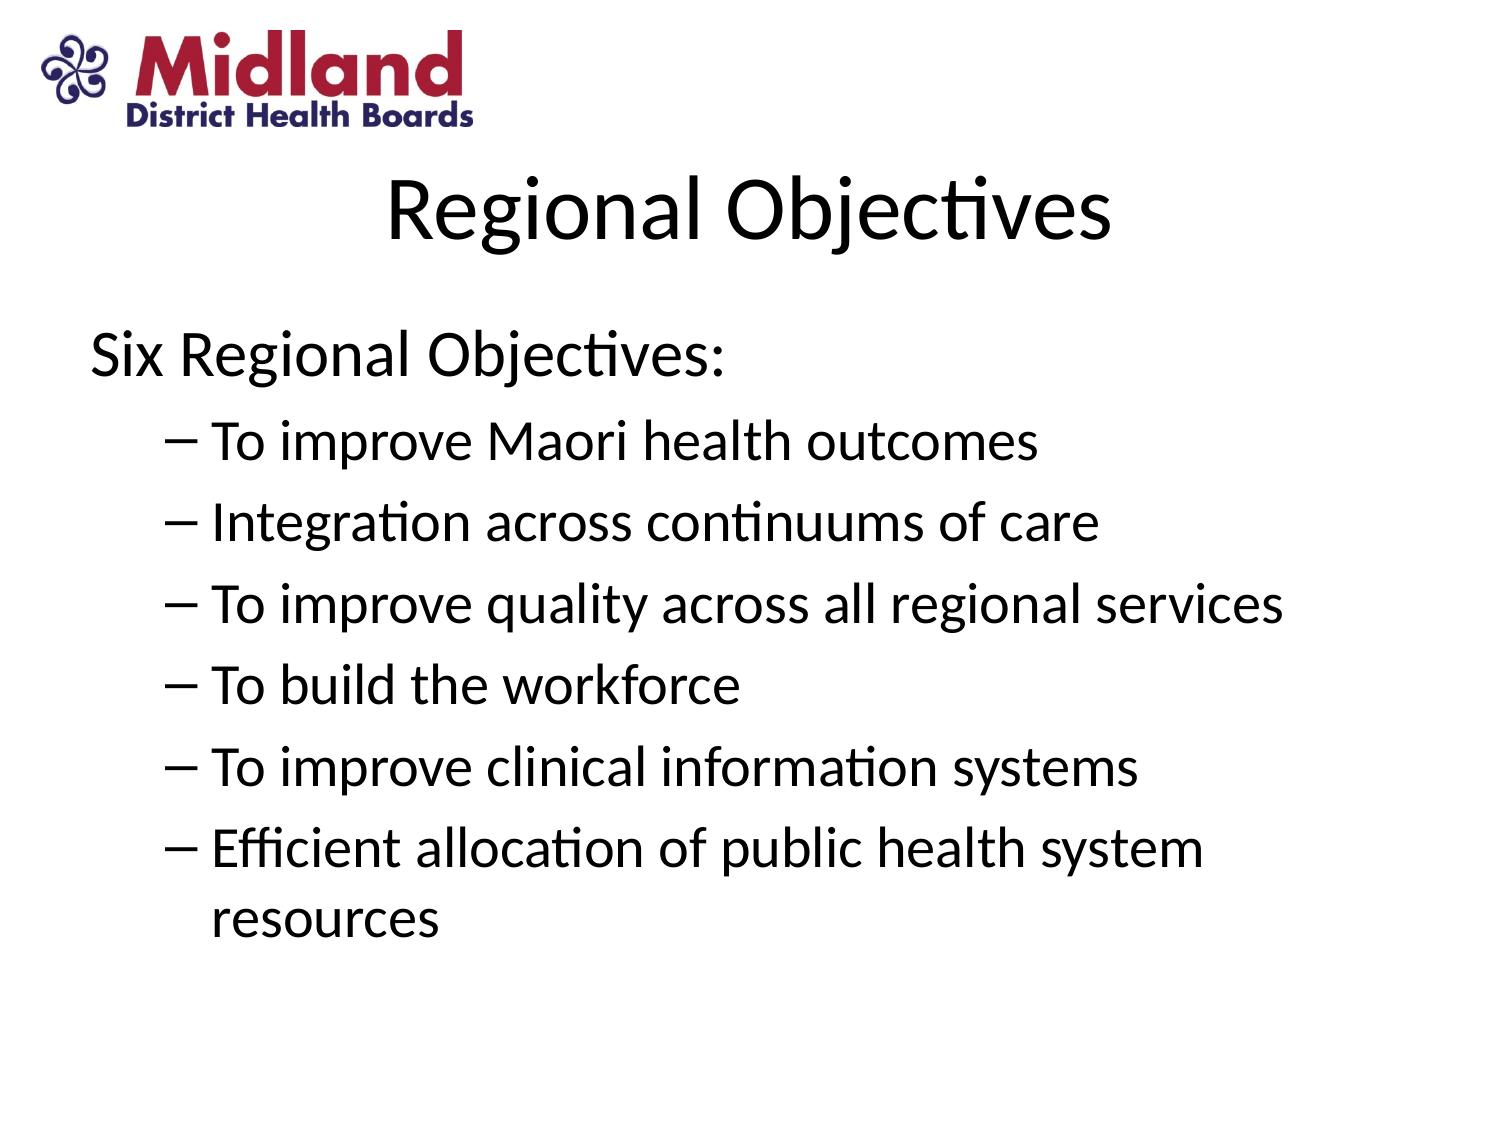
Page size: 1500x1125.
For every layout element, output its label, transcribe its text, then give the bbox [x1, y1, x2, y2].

title Regional Objectives [75, 126, 1425, 279]
picture [41, 30, 473, 127]
list Six Regional Objectives: To improve Maori health outcomes Integration across continuums of care To improve quality across all regional services To build the workforce To improve clinical information systems Efficient allocation of public health system resources [75, 302, 1425, 1005]
